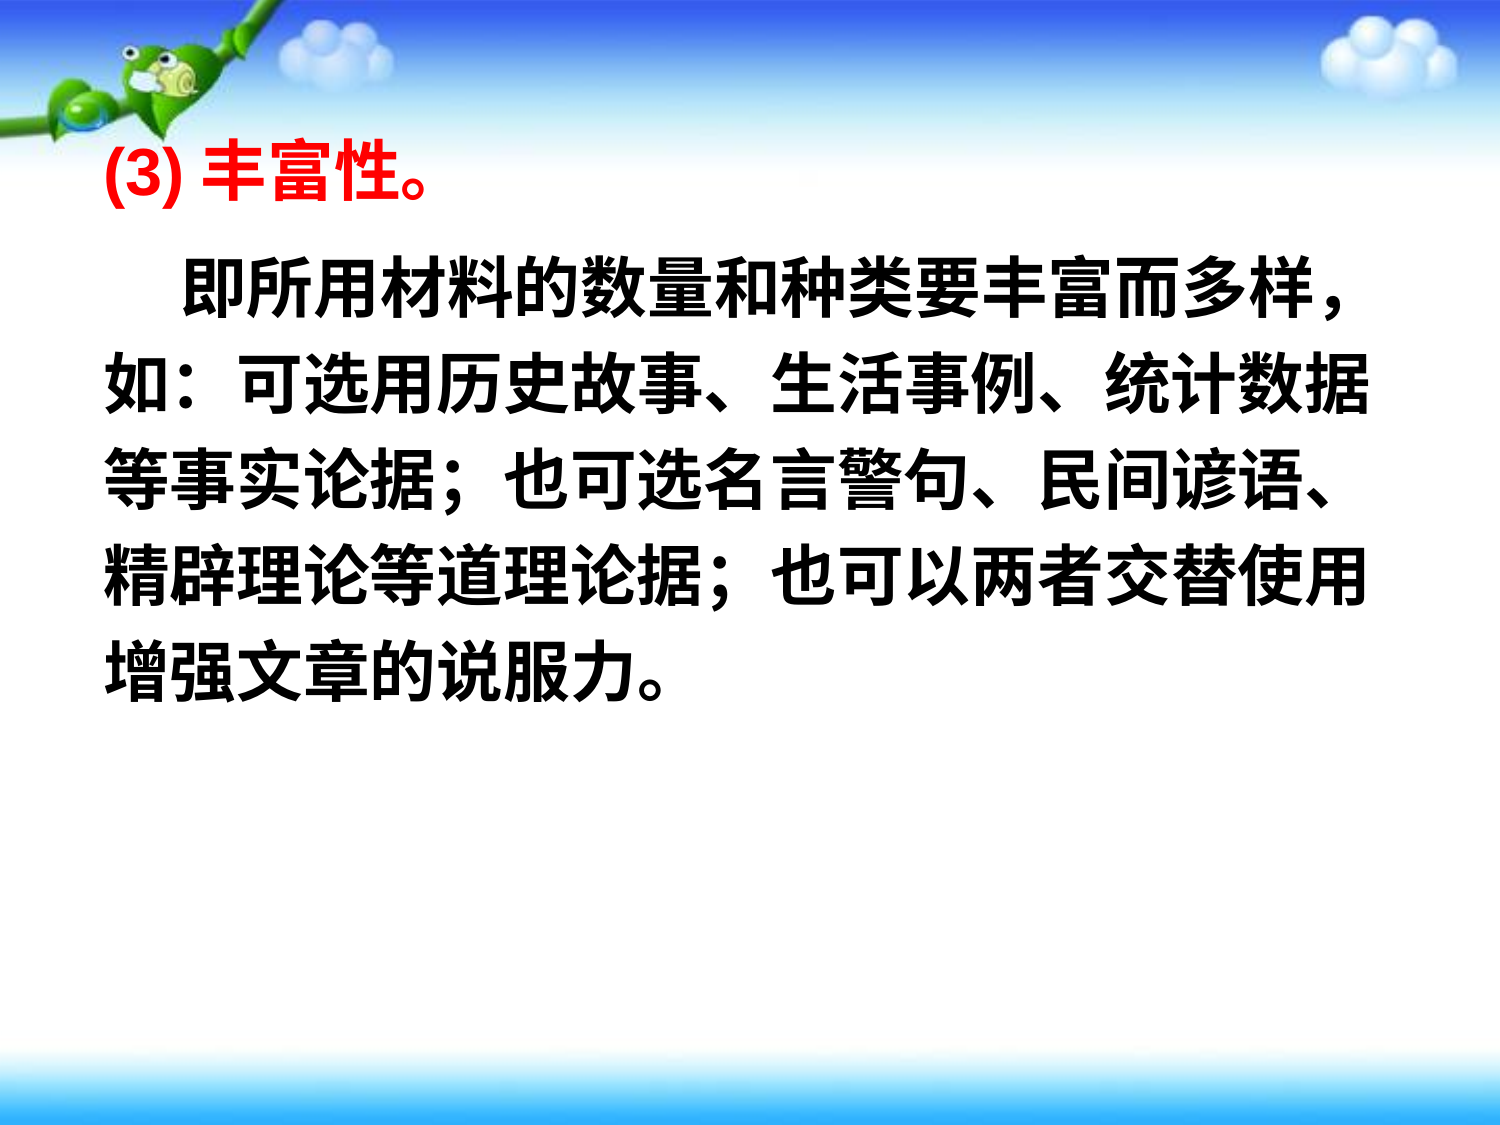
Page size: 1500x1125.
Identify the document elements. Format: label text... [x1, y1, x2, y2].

text_box (3)丰富性。 即所用材料的数量和种类要丰富而多样，如：可选用历史故事、生活事例、统计数据等事实论据；也可选名言警句、民间谚语、精辟理论等道理论据；也可以两者交替使用增强文章的说服力。 [88, 105, 1424, 717]
picture [0, 0, 1500, 1125]
